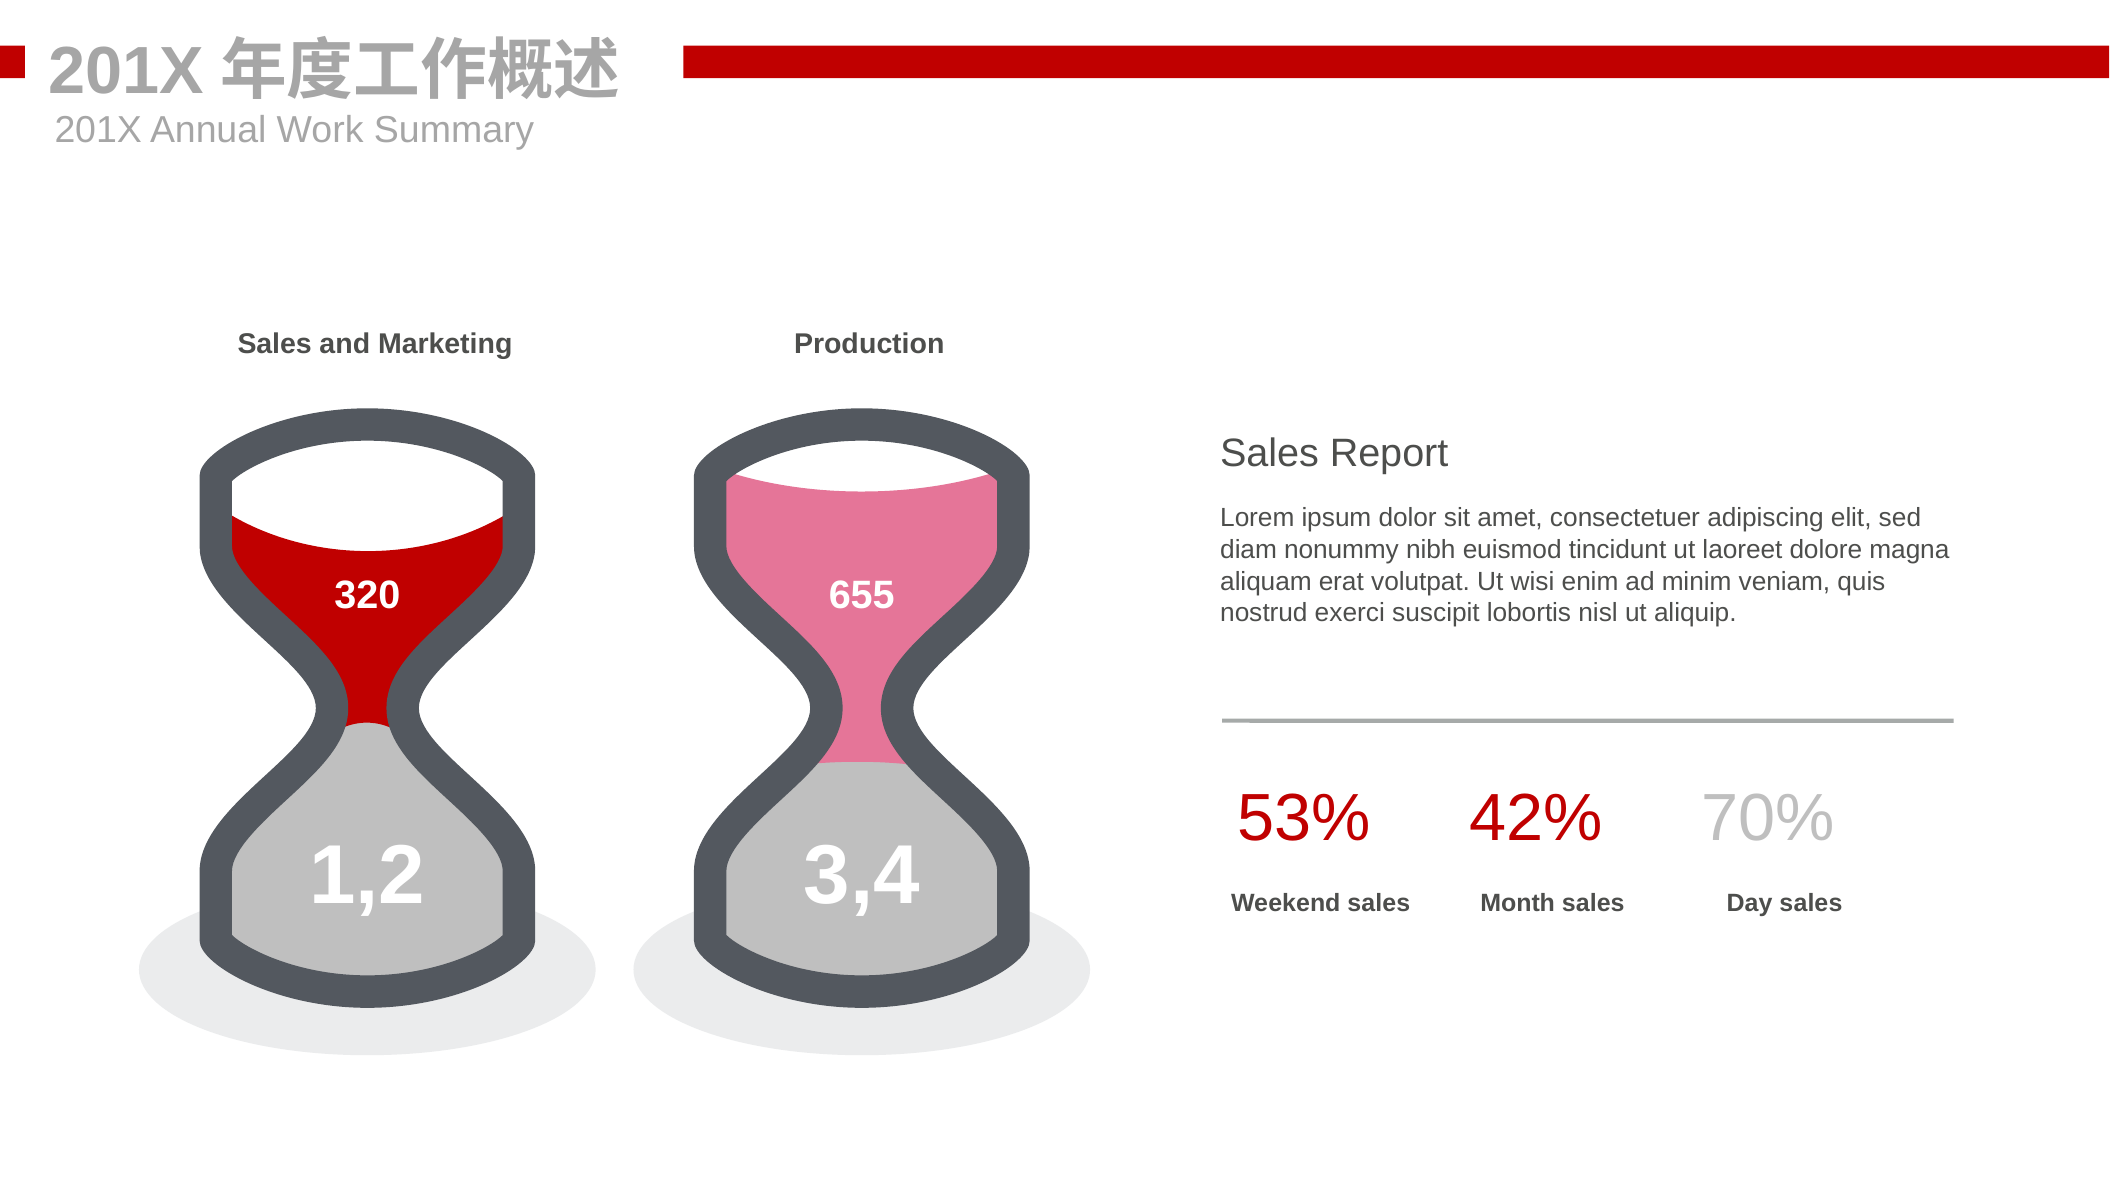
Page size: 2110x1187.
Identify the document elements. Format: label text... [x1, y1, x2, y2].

text_box 42% [1469, 758, 1636, 878]
text_box [232, 723, 502, 975]
text_box 320 [310, 552, 425, 639]
text_box [633, 911, 1091, 1056]
text_box 655 [804, 552, 919, 639]
text_box Production [709, 323, 1030, 361]
text_box Lorem ipsum dolor sit amet, consectetuer adipiscing elit, sed diam nonummy nibh euismod tincidunt ut laoreet dolore magna aliquam erat volutpat. Ut wisi enim ad minim veniam, quis nostrud exerci suscipit lobortis nisl ut aliquip. [1220, 500, 1952, 682]
text_box [806, 639, 917, 765]
text_box Sales Report [1220, 423, 1476, 484]
text_box 201X年度工作概述 [48, 26, 621, 107]
text_box [232, 515, 502, 637]
text_box [693, 408, 1030, 1008]
text_box Month sales [1468, 878, 1637, 925]
text_box 1,2 [279, 809, 456, 944]
text_box 70% [1701, 758, 1870, 879]
text_box [199, 408, 536, 1008]
text_box [682, 45, 2110, 79]
text_box 53% [1237, 758, 1404, 878]
text_box Sales and Marketing [215, 323, 536, 361]
text_box Weekend sales [1220, 878, 1422, 925]
text_box Day sales [1718, 878, 1852, 925]
text_box 3,4 [773, 809, 950, 944]
text_box [727, 762, 997, 975]
text_box 201X Annual Work Summary [54, 104, 535, 150]
text_box [312, 639, 423, 727]
text_box [727, 474, 997, 637]
text_box [0, 45, 26, 79]
text_box [138, 911, 596, 1056]
